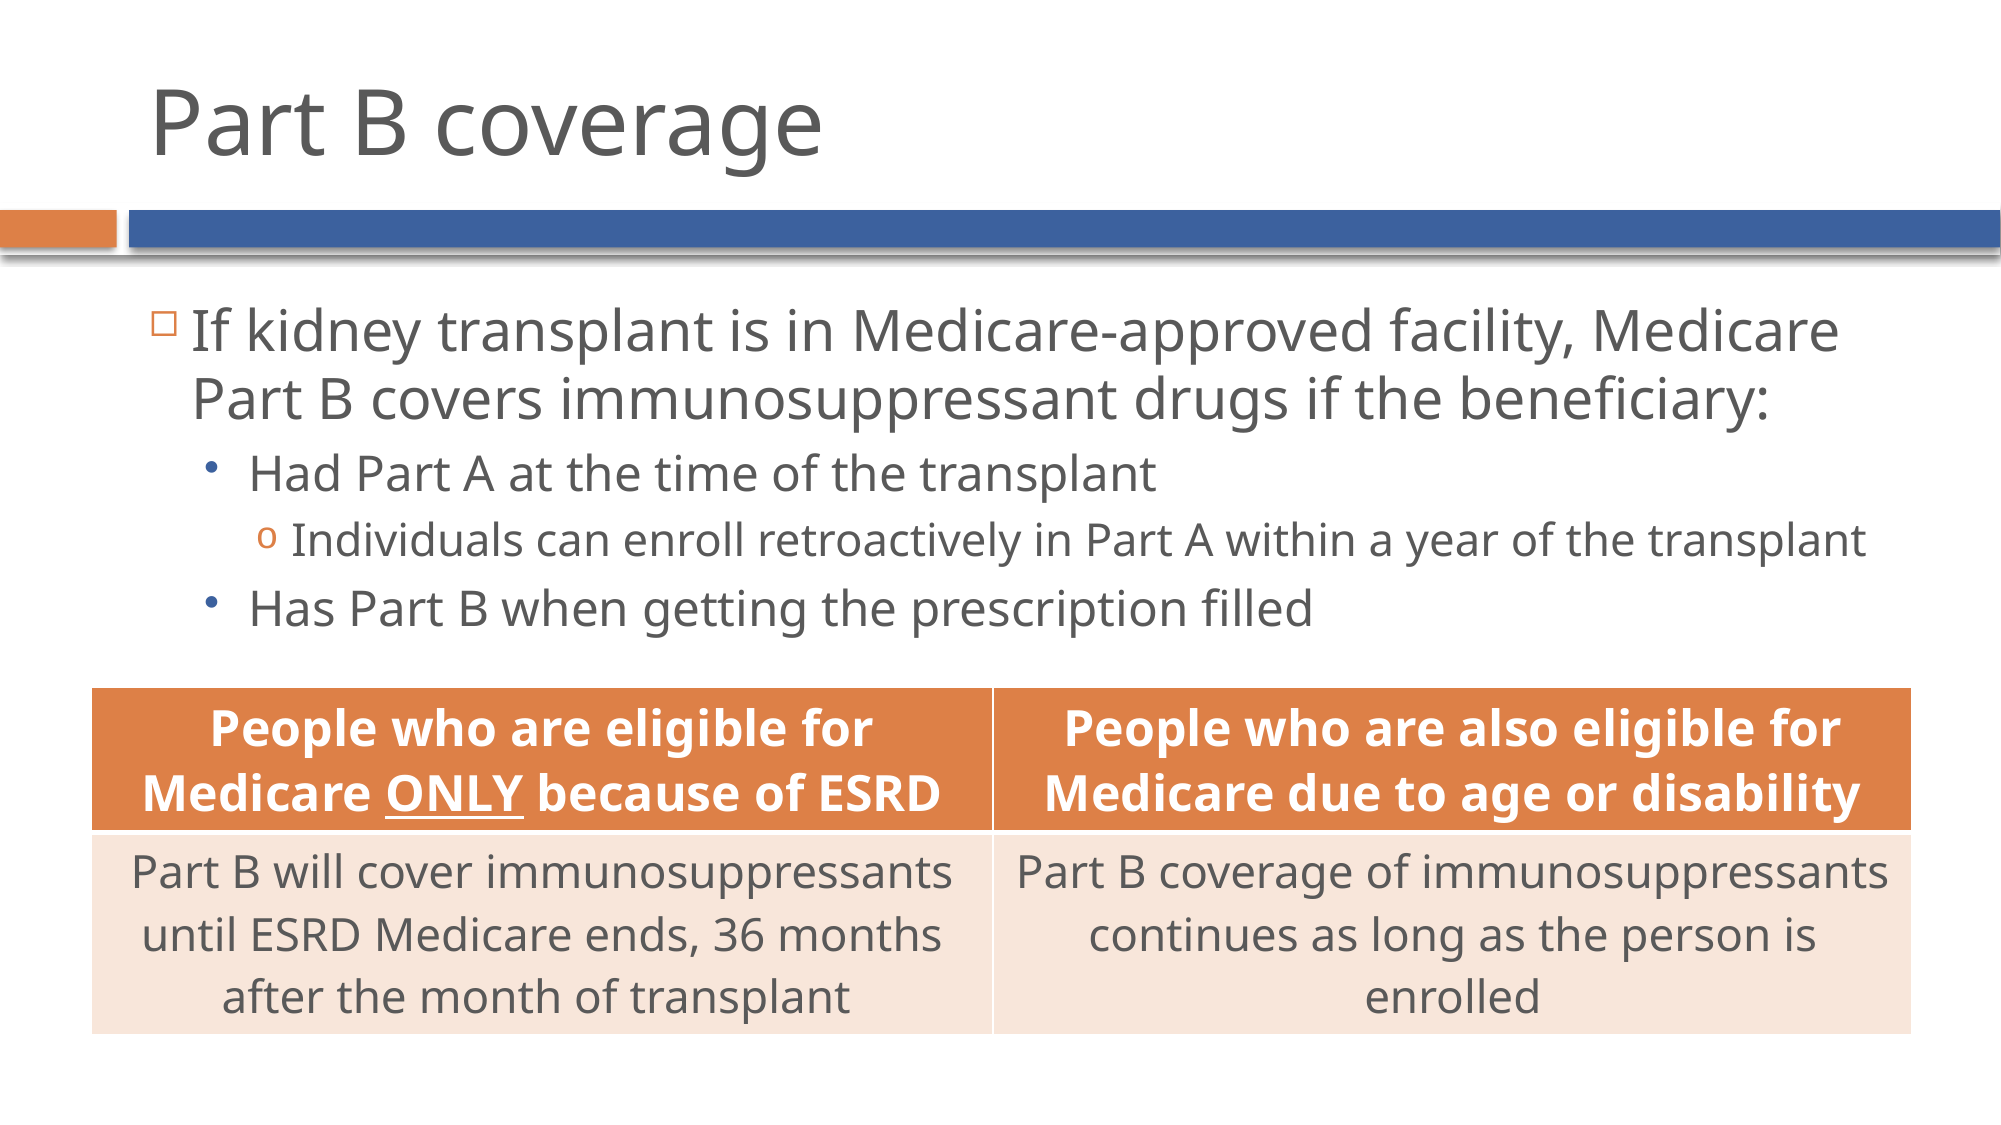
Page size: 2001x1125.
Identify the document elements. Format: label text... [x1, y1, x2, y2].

title Part B coverage [133, 37, 1918, 200]
table_cell Part B coverage of immunosuppressants continues as long as the person is enrolled [994, 835, 1911, 1034]
list If kidney transplant is in Medicare-approved facility, Medicare Part B covers immunosuppressant drugs if the beneficiary: Had Part A at the time of the transplant Individuals can enroll retroactively in Part A within a year of the transplant Has Part B when getting the prescription filled [133, 286, 1913, 662]
table_header People who are eligible for Medicare ONLY because of ESRD [92, 688, 992, 830]
table_cell Part B will cover immunosuppressants until ESRD Medicare ends, 36 months after the month of transplant [92, 835, 992, 1034]
table_header People who are also eligible for Medicare due to age or disability [994, 688, 1911, 830]
